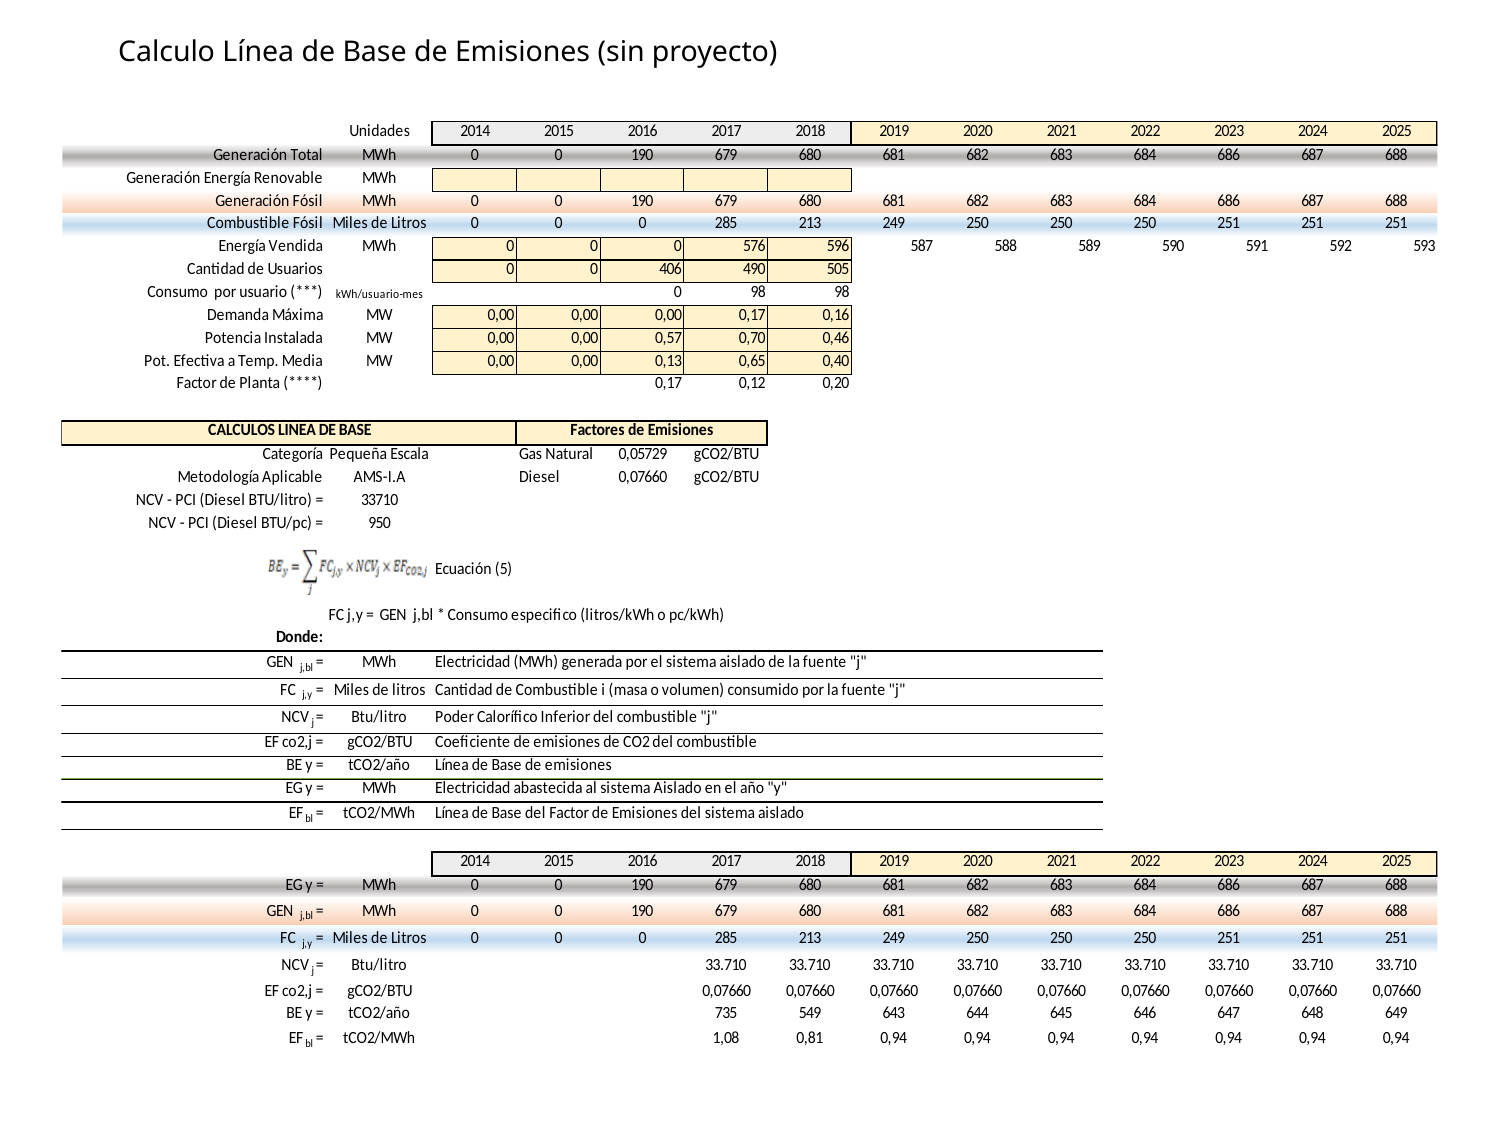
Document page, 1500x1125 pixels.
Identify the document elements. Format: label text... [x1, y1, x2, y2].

picture [61, 121, 1439, 1056]
title Calculo Línea de Base de Emisiones (sin proyecto) [103, 29, 1397, 76]
